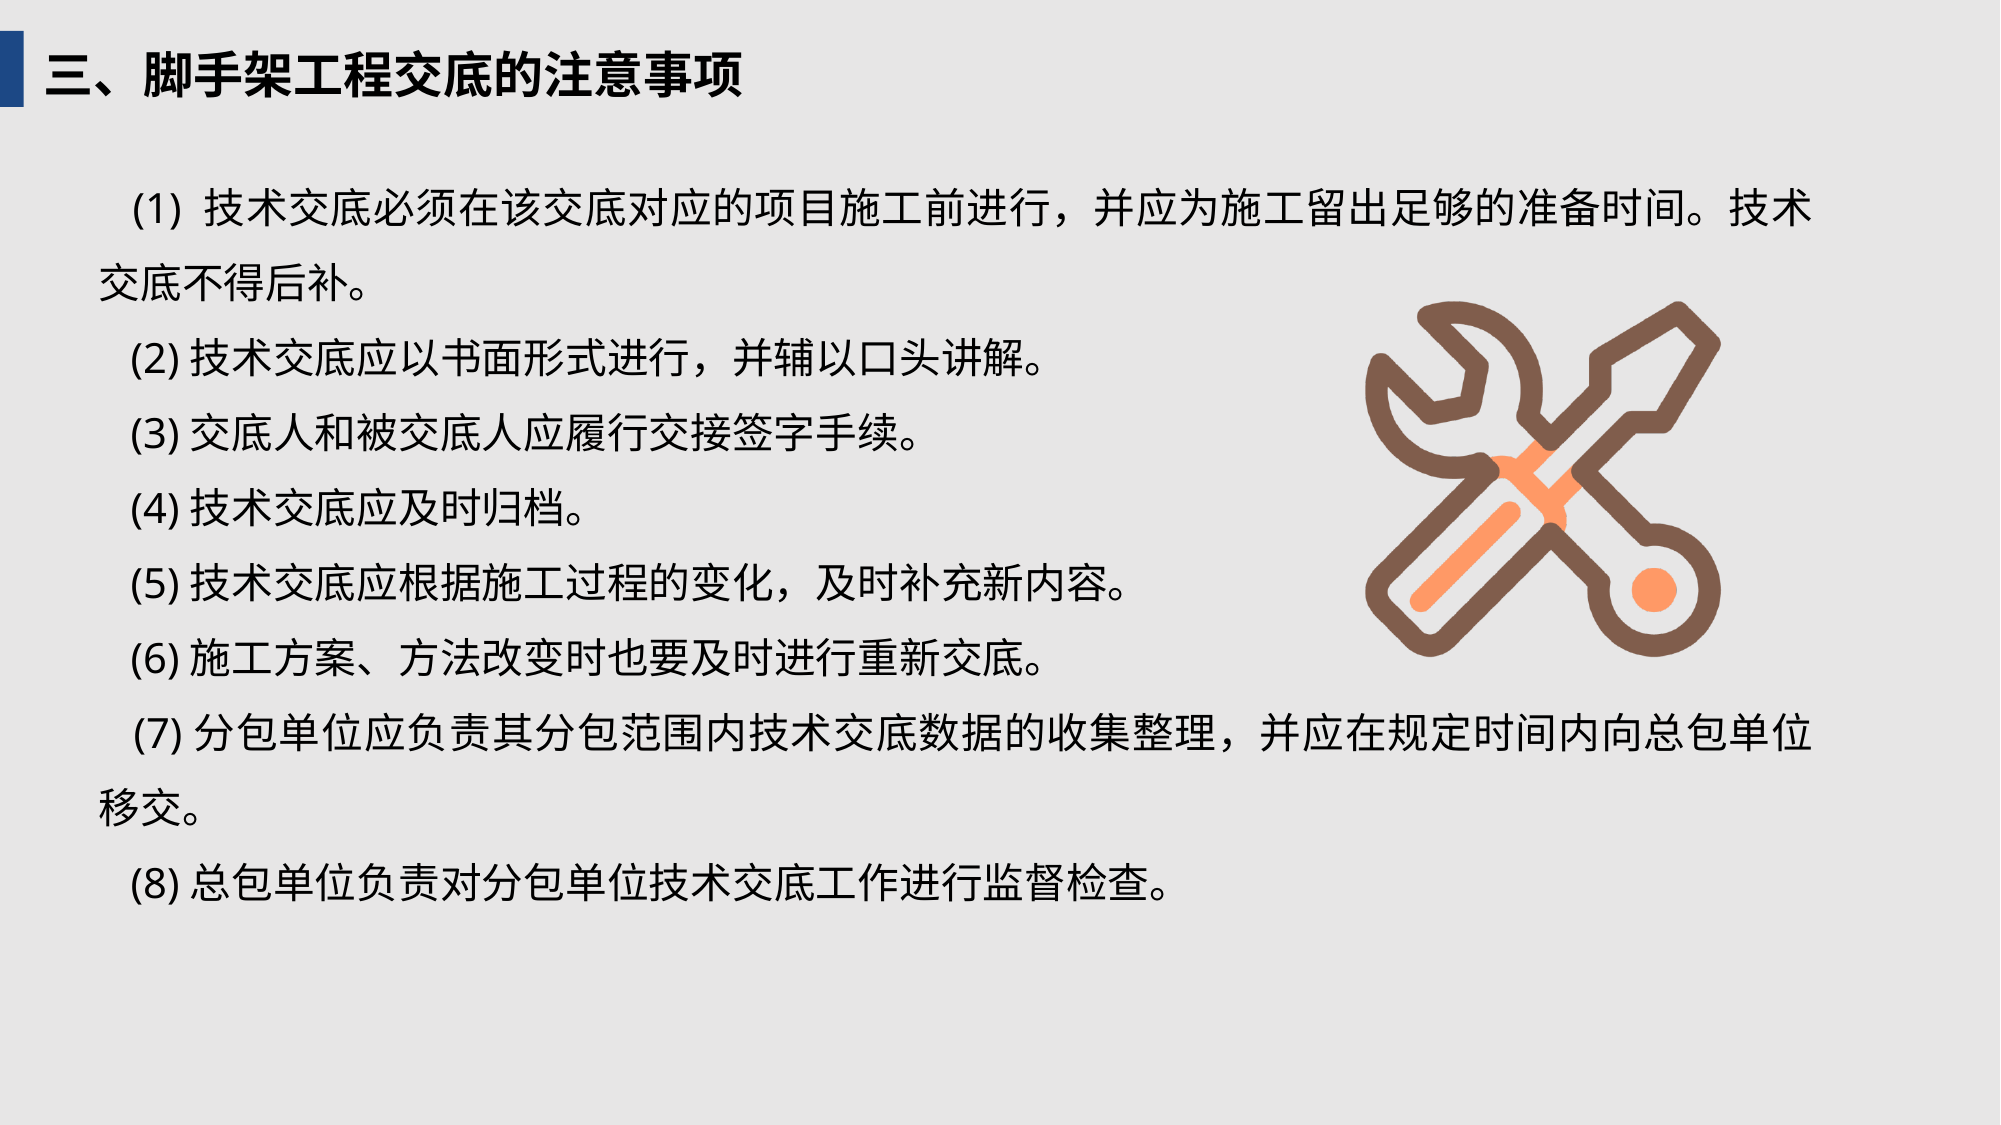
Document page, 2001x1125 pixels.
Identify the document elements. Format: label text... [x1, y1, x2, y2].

text_box 三、脚手架工程交底的注意事项 [28, 36, 949, 111]
picture [1243, 209, 1801, 768]
text_box (1) 技术交底必须在该交底对应的项目施工前进行，并应为施工留出足够的准备时间。技术交底不得后补。 (2)技术交底应以书面形式进行，并辅以口头讲解。 (3)交底人和被交底人应履行交接签字手续。 (4)技术交底应及时归档。 (5)技术交底应根据施工过程的变化，及时补充新内容。 (6)施工方案、方法改变时也要及时进行重新交底。 (7)分包单位应负责其分包范围内技术交底数据的收集整理，并应在规定时间内向总包单位移交。 (8)总包单位负责对分包单位技术交底工作进行监督检查。 [83, 149, 1828, 915]
text_box [0, 30, 24, 107]
